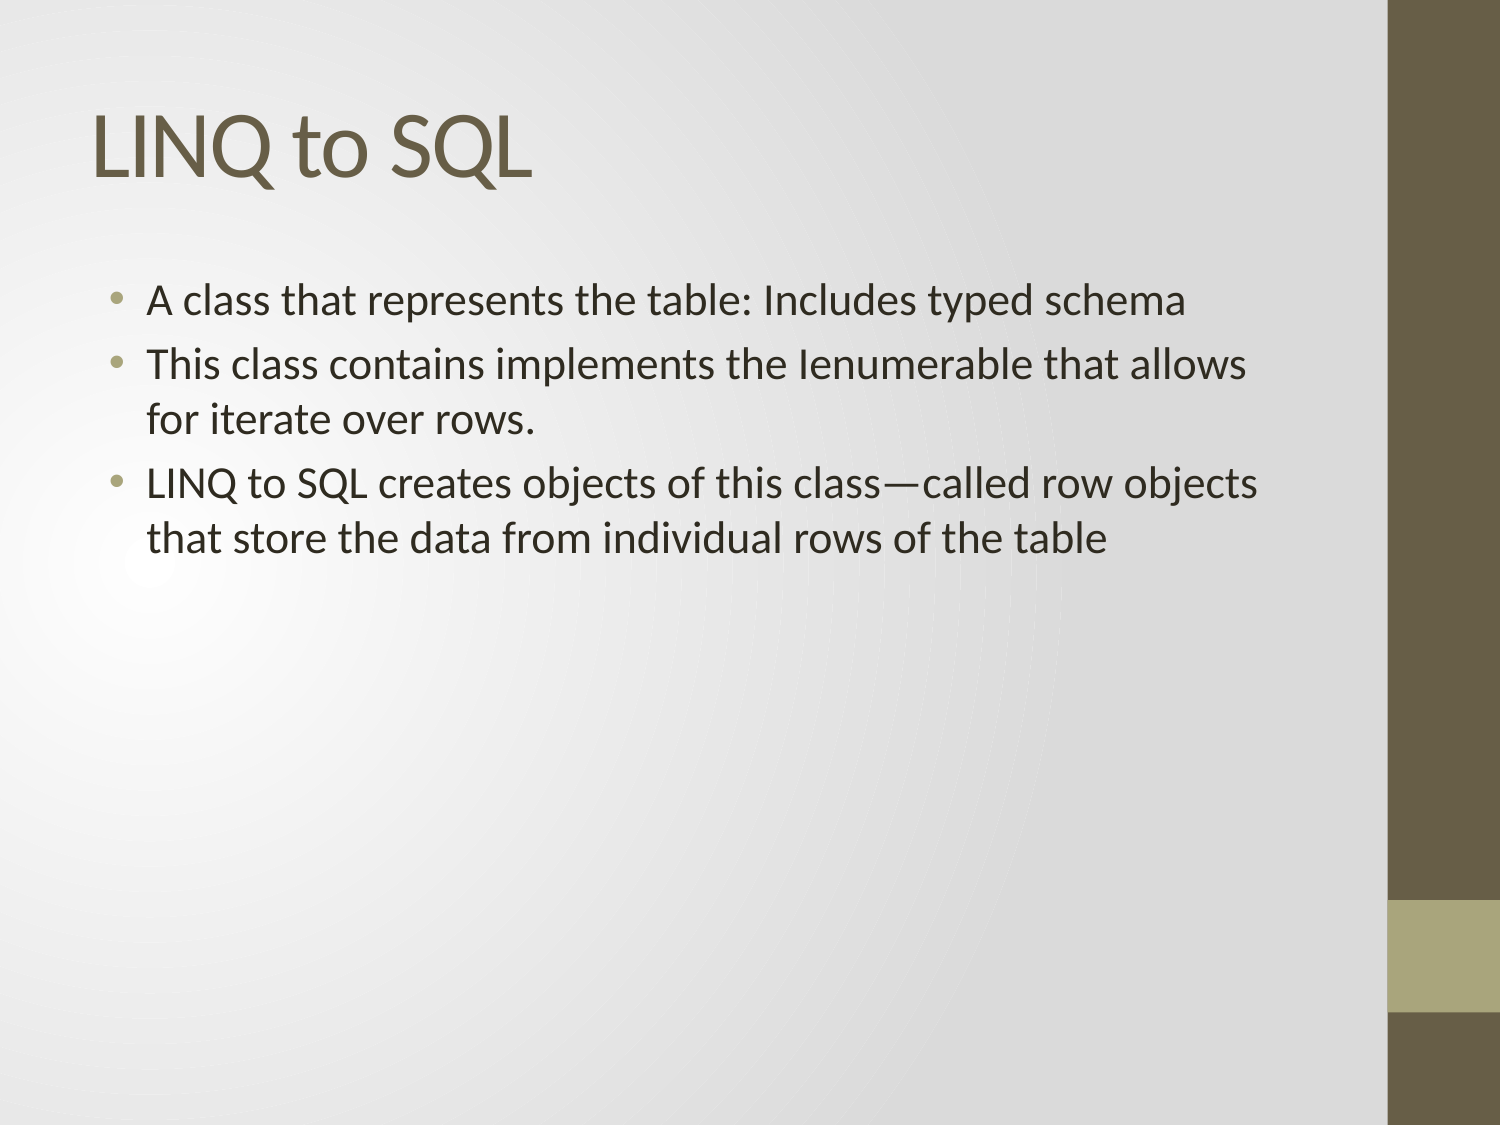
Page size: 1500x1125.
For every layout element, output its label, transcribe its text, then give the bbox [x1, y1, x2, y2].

title LINQ to SQL [75, 45, 1325, 233]
list A class that represents the table: Includes typed schema This class contains implements the Ienumerable that allows for iterate over rows. LINQ to SQL creates objects of this class—called row objects that store the data from individual rows of the table [75, 262, 1325, 1050]
